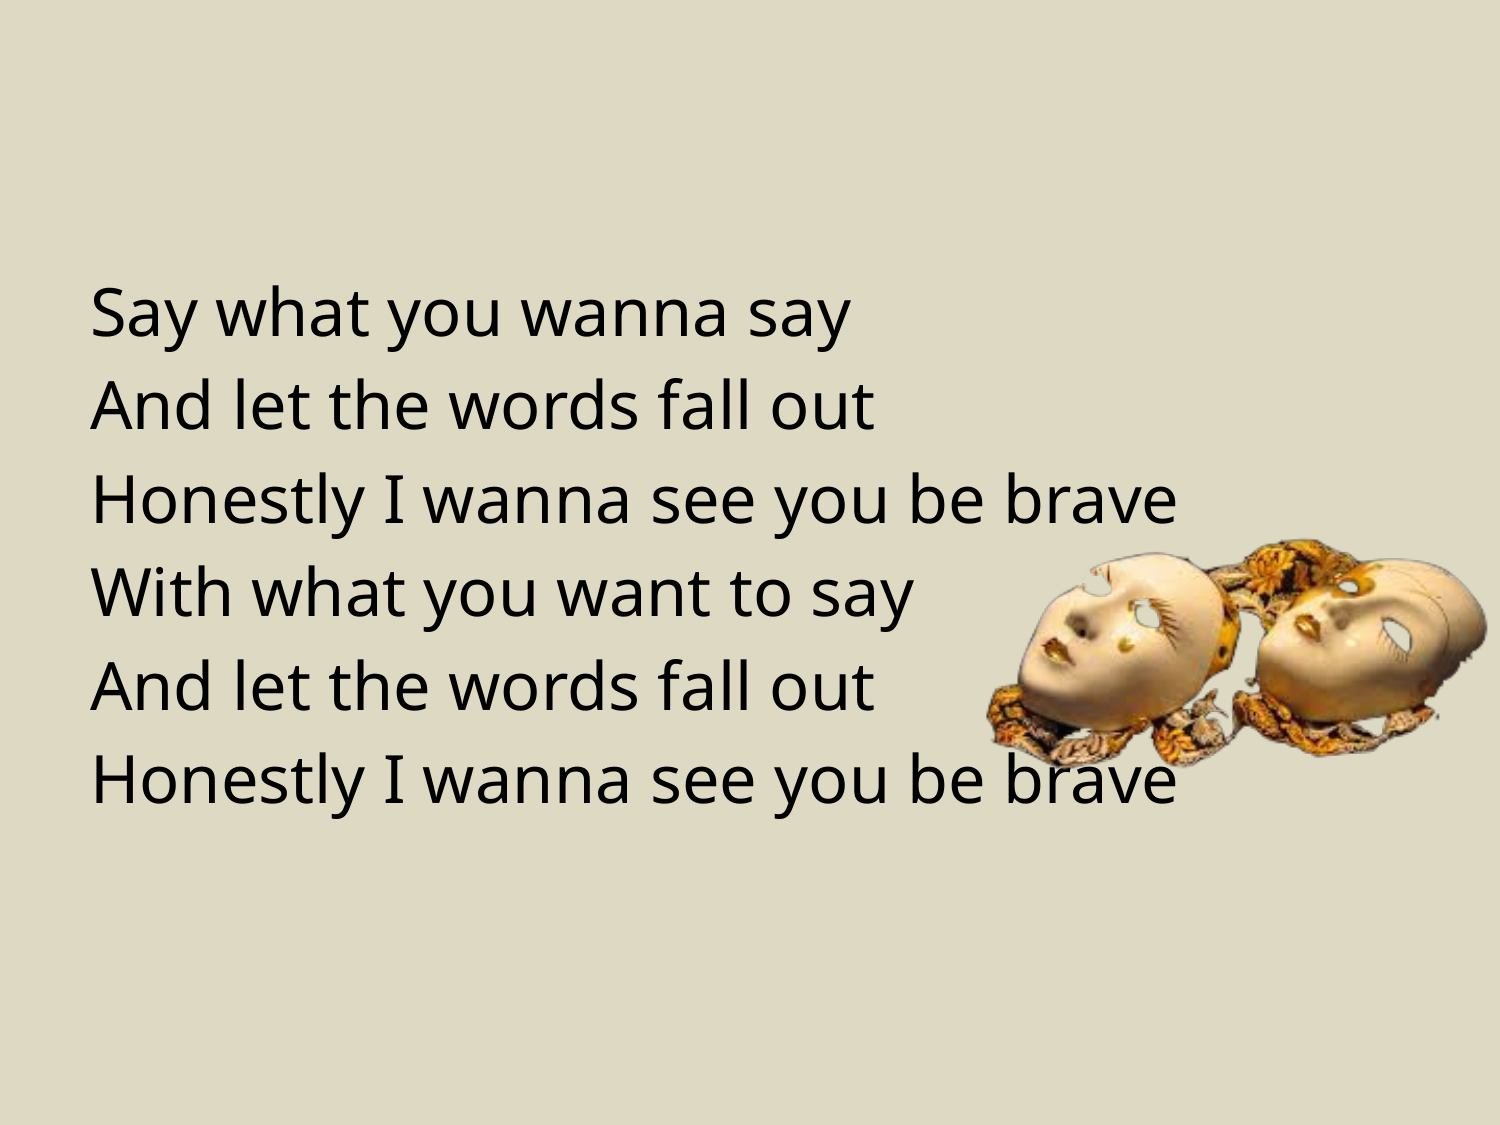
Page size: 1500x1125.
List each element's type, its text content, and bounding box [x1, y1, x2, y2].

picture [960, 463, 1500, 869]
list Say what you wanna say And let the words fall out Honestly I wanna see you be brave With what you want to say And let the words fall out Honestly I wanna see you be brave [75, 262, 1425, 1005]
